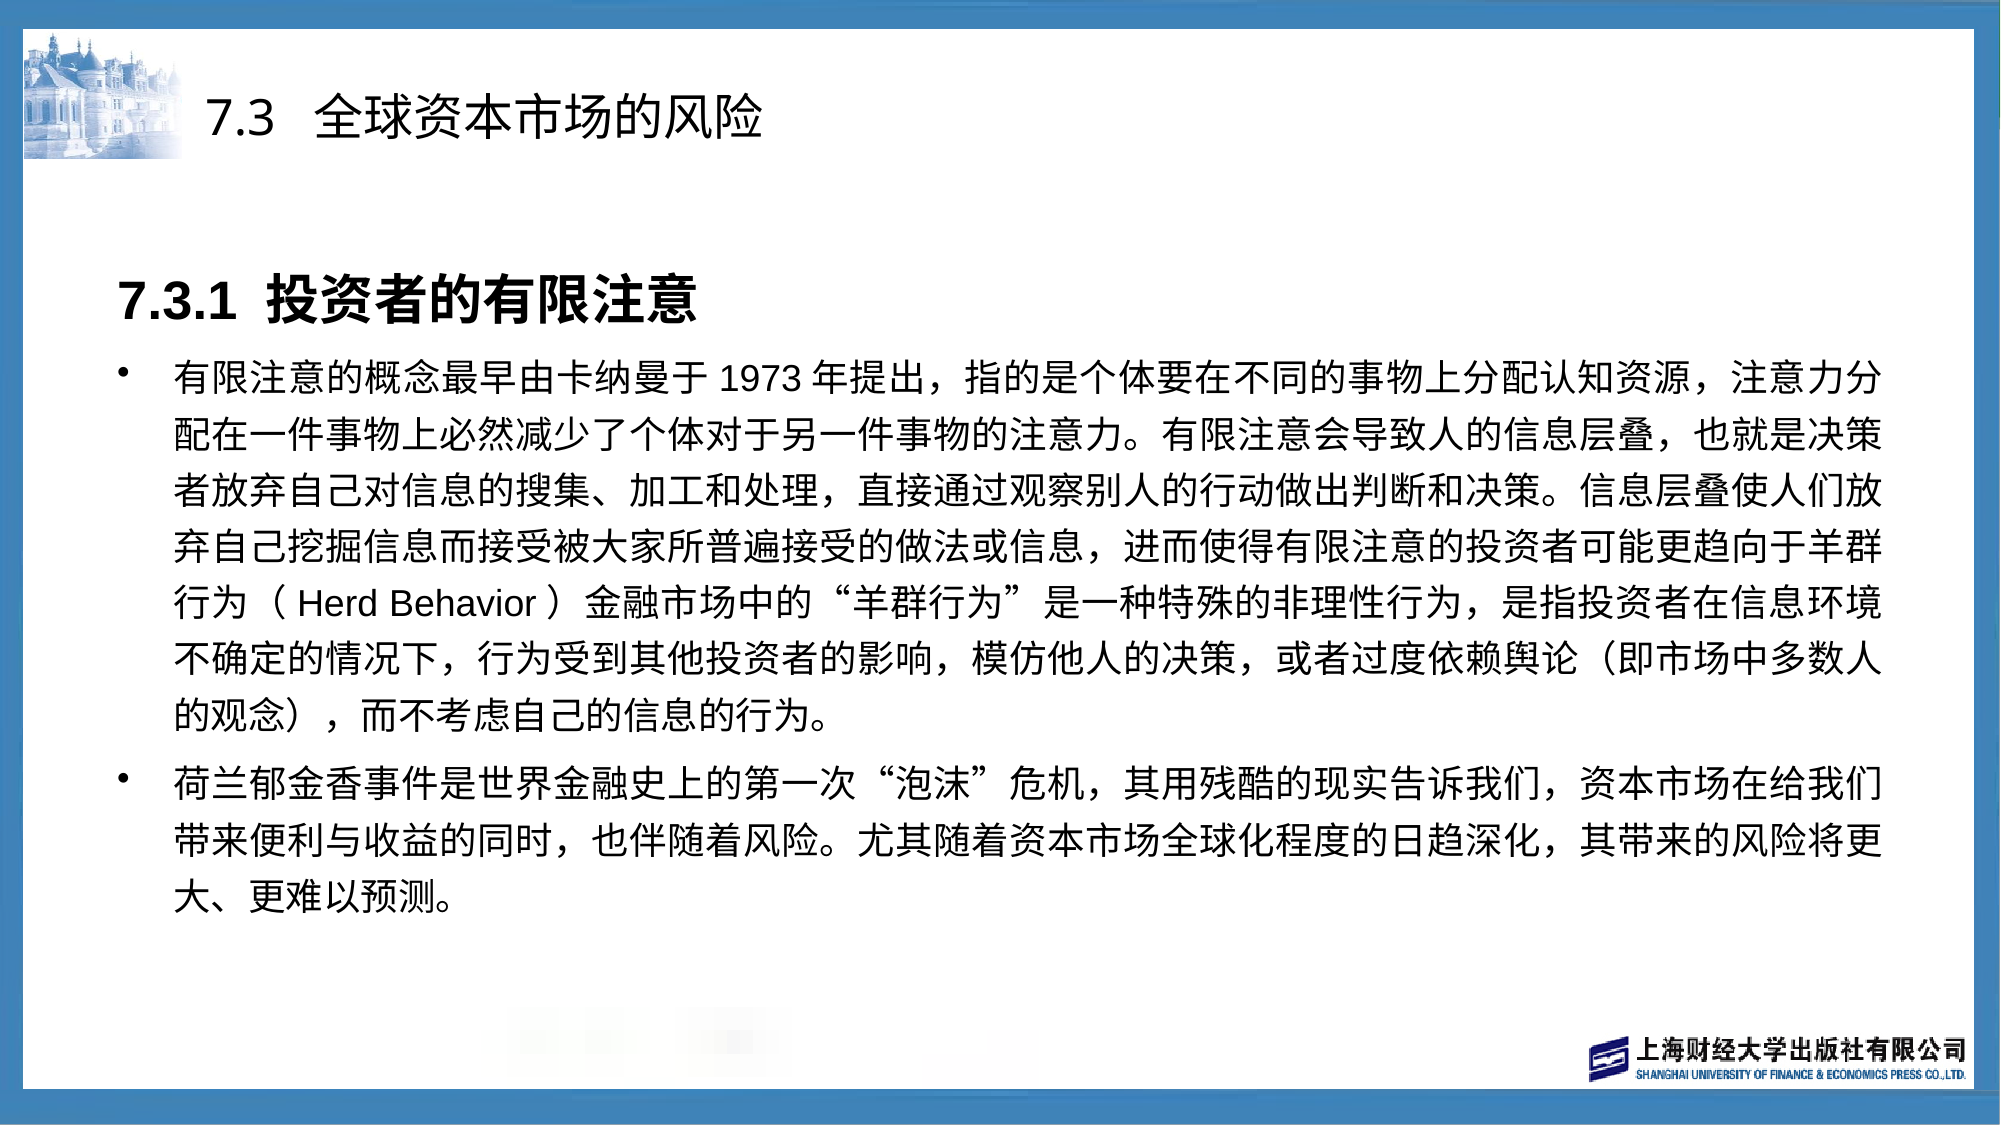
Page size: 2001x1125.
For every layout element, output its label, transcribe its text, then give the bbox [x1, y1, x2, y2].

list 7.3.1 投资者的有限注意 有限注意的概念最早由卡纳曼于1973年提出，指的是个体要在不同的事物上分配认知资源，注意力分配在一件事物上必然减少了个体对于另一件事物的注意力。有限注意会导致人的信息层叠，也就是决策者放弃自己对信息的搜集、加工和处理，直接通过观察别人的行动做出判断和决策。信息层叠使人们放弃自己挖掘信息而接受被大家所普遍接受的做法或信息，进而使得有限注意的投资者可能更趋向于羊群行为（Herd Behavior）金融市场中的“羊群行为”是一种特殊的非理性行为，是指投资者在信息环境不确定的情况下，行为受到其他投资者的影响，模仿他人的决策，或者过度依赖舆论（即市场中多数人的观念），而不考虑自己的信息的行为。 荷兰郁金香事件是世界金融史上的第一次“泡沫”危机，其用残酷的现实告诉我们，资本市场在给我们带来便利与收益的同时，也伴随着风险。尤其随着资本市场全球化程度的日趋深化，其带来的风险将更大、更难以预测。 [102, 241, 1898, 1065]
picture [0, 0, 2001, 1125]
title 7.3 全球资本市场的风险 [190, 64, 1547, 168]
